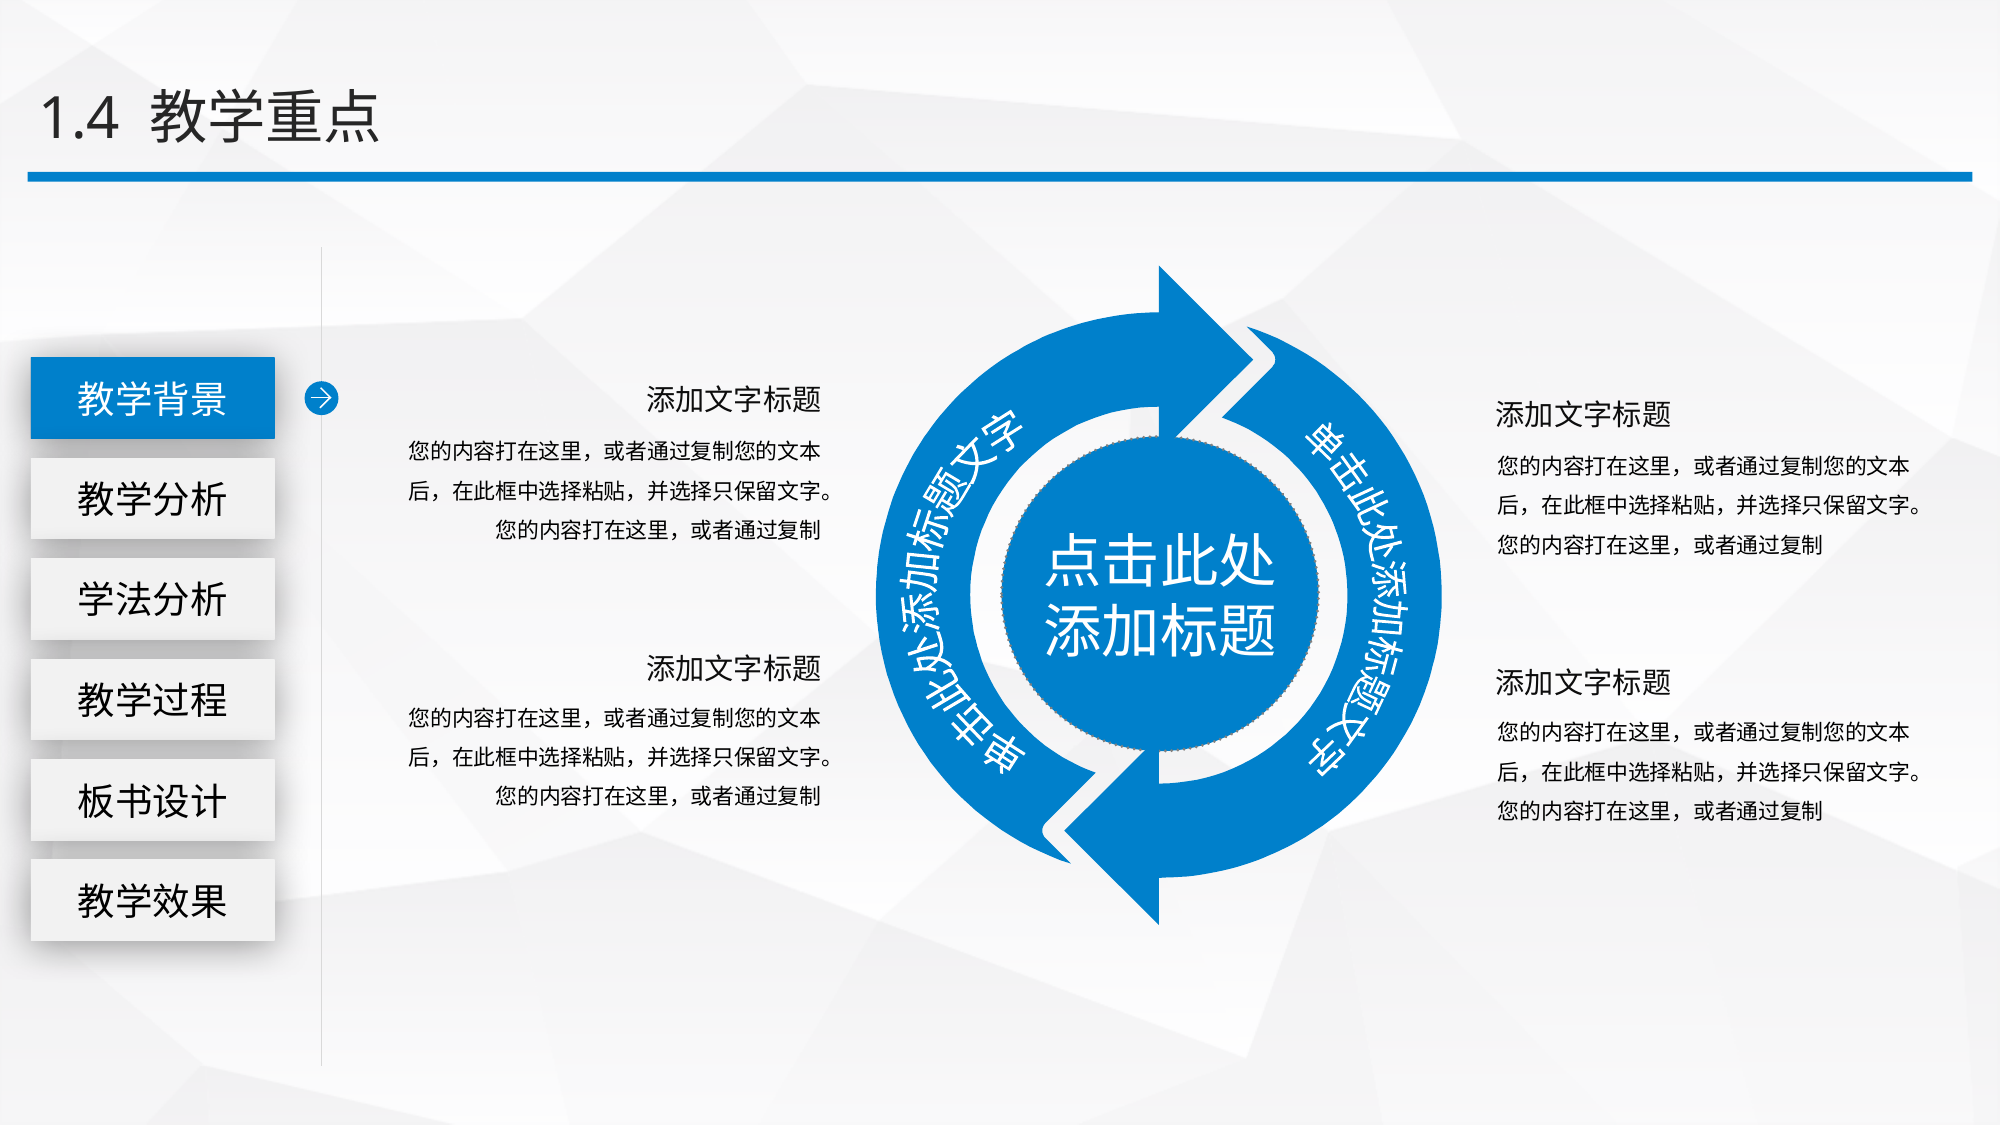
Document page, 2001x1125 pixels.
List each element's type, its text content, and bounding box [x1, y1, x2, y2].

text_box 学法分析 [30, 558, 275, 640]
text_box 添加文字标题 [532, 385, 822, 425]
text_box 教学过程 [30, 659, 275, 740]
text_box 添加文字标题 [1495, 668, 1786, 709]
text_box 点击此处 添加标题 [1001, 436, 1319, 752]
text_box [875, 265, 1254, 864]
text_box [26, 171, 1973, 183]
text_box 板书设计 [30, 759, 275, 841]
text_box 您的内容打在这里，或者通过复制您的文本后，在此框中选择粘贴，并选择只保留文字。您的内容打在这里，或者通过复制 [403, 425, 822, 563]
text_box 您的内容打在这里，或者通过复制您的文本后，在此框中选择粘贴，并选择只保留文字。您的内容打在这里，或者通过复制 [1497, 705, 1916, 846]
picture [0, 0, 2000, 1125]
text_box 添加文字标题 [1495, 399, 1786, 440]
text_box [1064, 326, 1442, 925]
text_box 添加文字标题 [532, 654, 822, 694]
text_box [304, 381, 339, 416]
text_box 教学背景 [30, 357, 275, 439]
text_box 您的内容打在这里，或者通过复制您的文本后，在此框中选择粘贴，并选择只保留文字。您的内容打在这里，或者通过复制 [1497, 439, 1916, 578]
text_box 教学分析 [30, 458, 275, 539]
text_box 教学效果 [30, 859, 275, 941]
text_box 您的内容打在这里，或者通过复制您的文本后，在此框中选择粘贴，并选择只保留文字。您的内容打在这里，或者通过复制 [403, 691, 822, 832]
text_box 1.4 教学重点 [23, 73, 794, 158]
